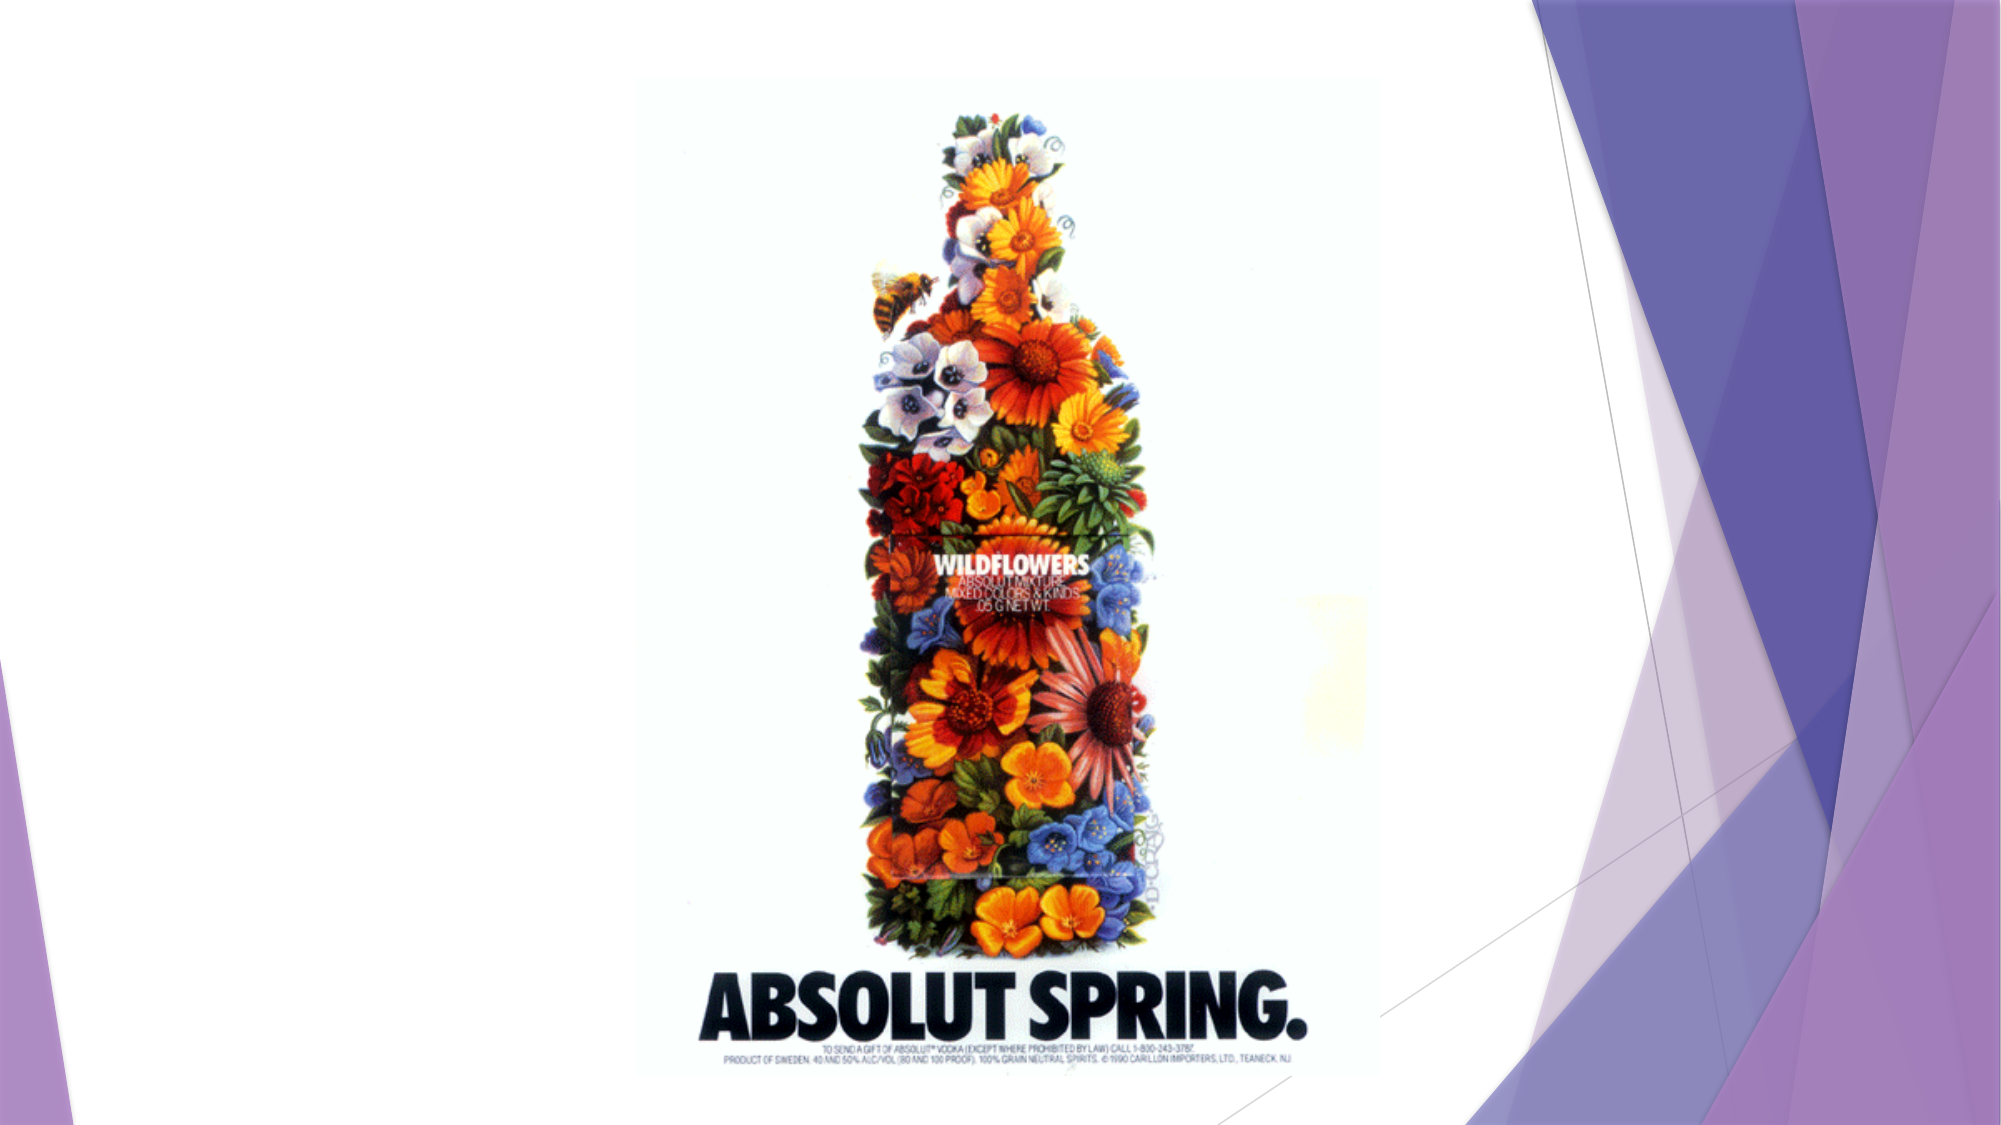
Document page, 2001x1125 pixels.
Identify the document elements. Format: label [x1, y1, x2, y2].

picture [636, 76, 1381, 1076]
